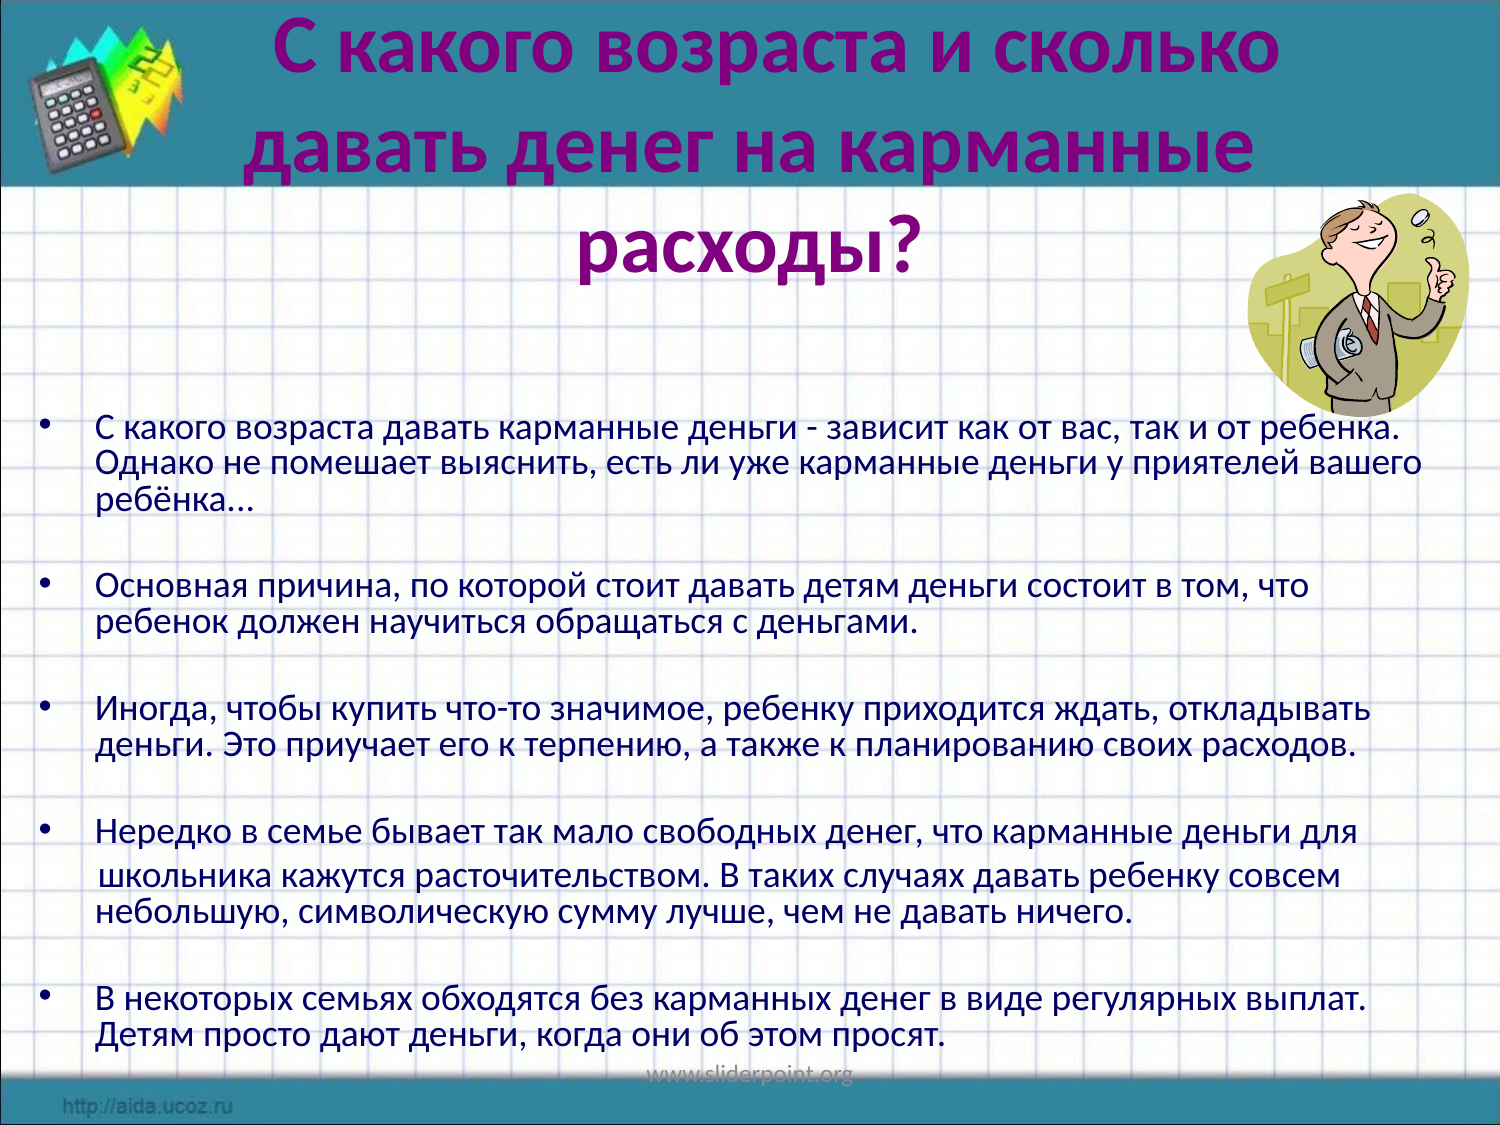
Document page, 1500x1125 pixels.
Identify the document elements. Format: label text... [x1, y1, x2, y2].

footer www.sliderpoint.org [512, 1042, 988, 1103]
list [1247, 190, 1473, 421]
picture [0, 0, 1500, 1125]
title С какого возраста и сколько давать денег на карманные расходы? [74, 44, 1426, 233]
list С какого возраста давать карманные деньги - зависит как от вас, так и от ребенка. Однако не помешает выяснить, есть ли уже карманные деньги у приятелей вашего ребёнка... Основная причина, по которой стоит давать детям деньги состоит в том, что ребенок должен научиться обращаться с деньгами. Иногда, чтобы купить что-то значимое, ребенку приходится ждать, откладывать деньги. Это приучает его к терпению, а также к планированию своих расходов. Нередко в семье бывает так мало свободных денег, что карманные деньги для школьника кажутся расточительством. В таких случаях давать ребенку совсем небольшую, символическую сумму лучше, чем не давать ничего. В некоторых семьях обходятся без карманных денег в виде регулярных выплат. Детям просто дают деньги, когда они об этом просят. [23, 402, 1459, 1125]
